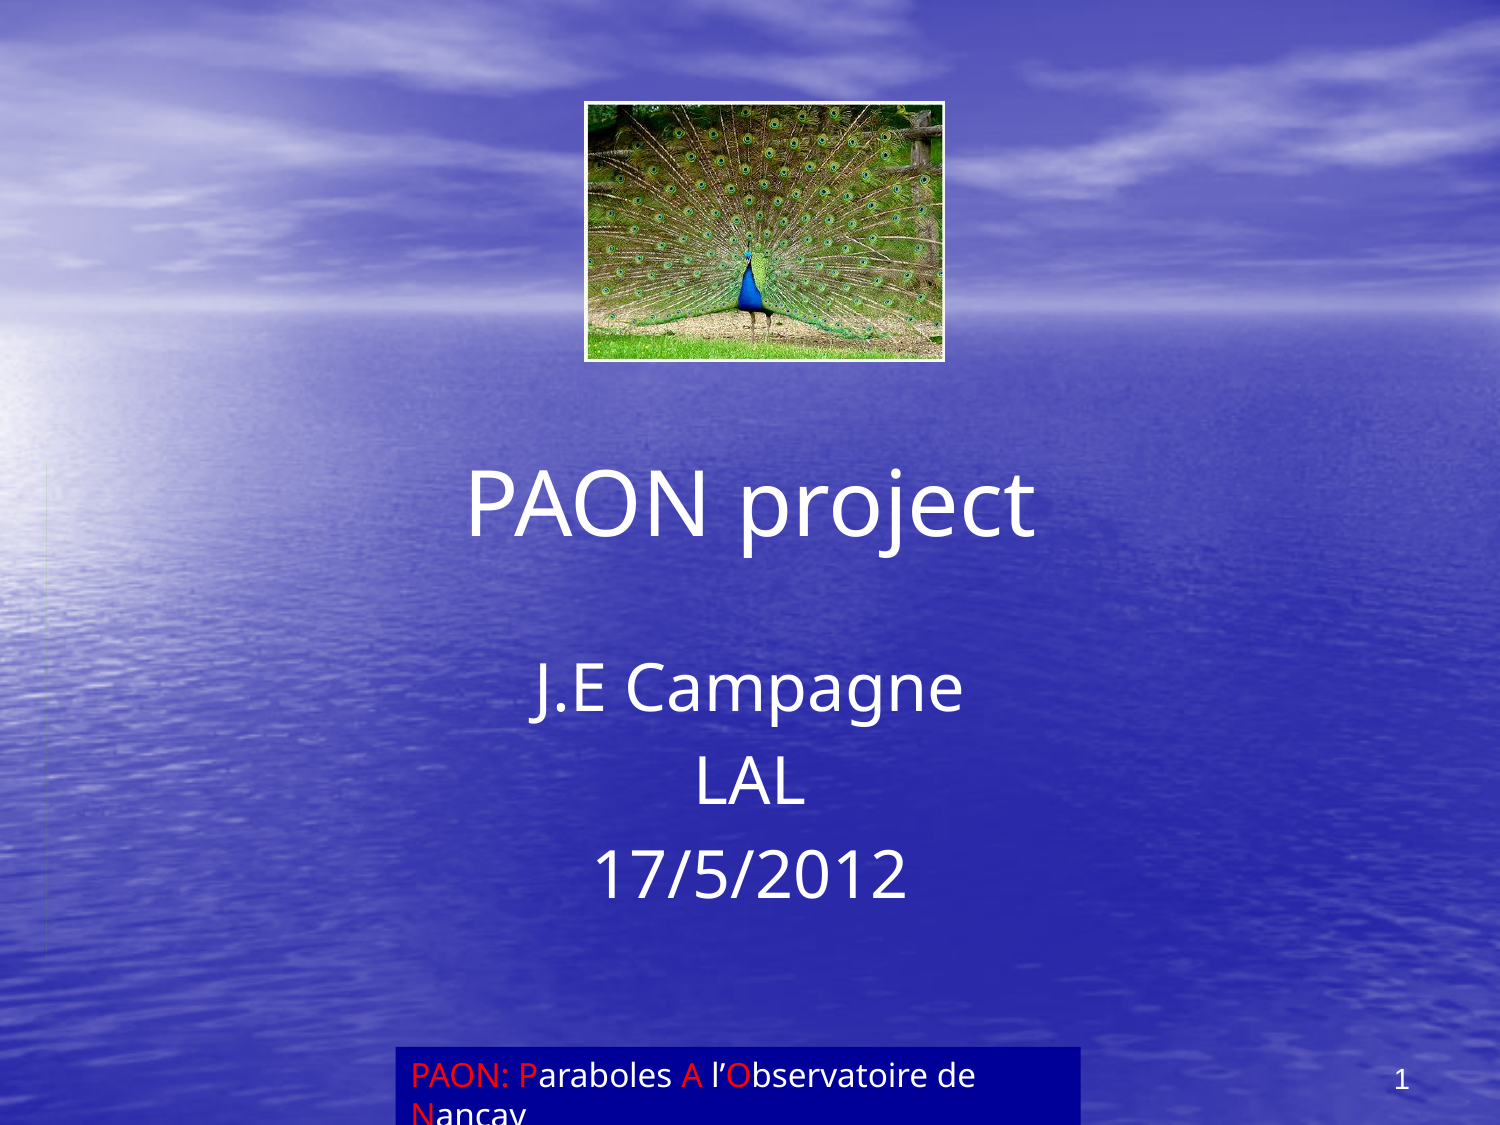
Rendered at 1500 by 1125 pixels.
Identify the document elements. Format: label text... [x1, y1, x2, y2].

slide_number 1 [1074, 1024, 1426, 1103]
title PAON project [112, 327, 1388, 563]
picture [584, 101, 945, 362]
text_box PAON: Paraboles A l’Observatoire de Nançay [395, 1046, 1081, 1125]
subtitle J.E Campagne LAL 17/5/2012 [224, 637, 1276, 926]
